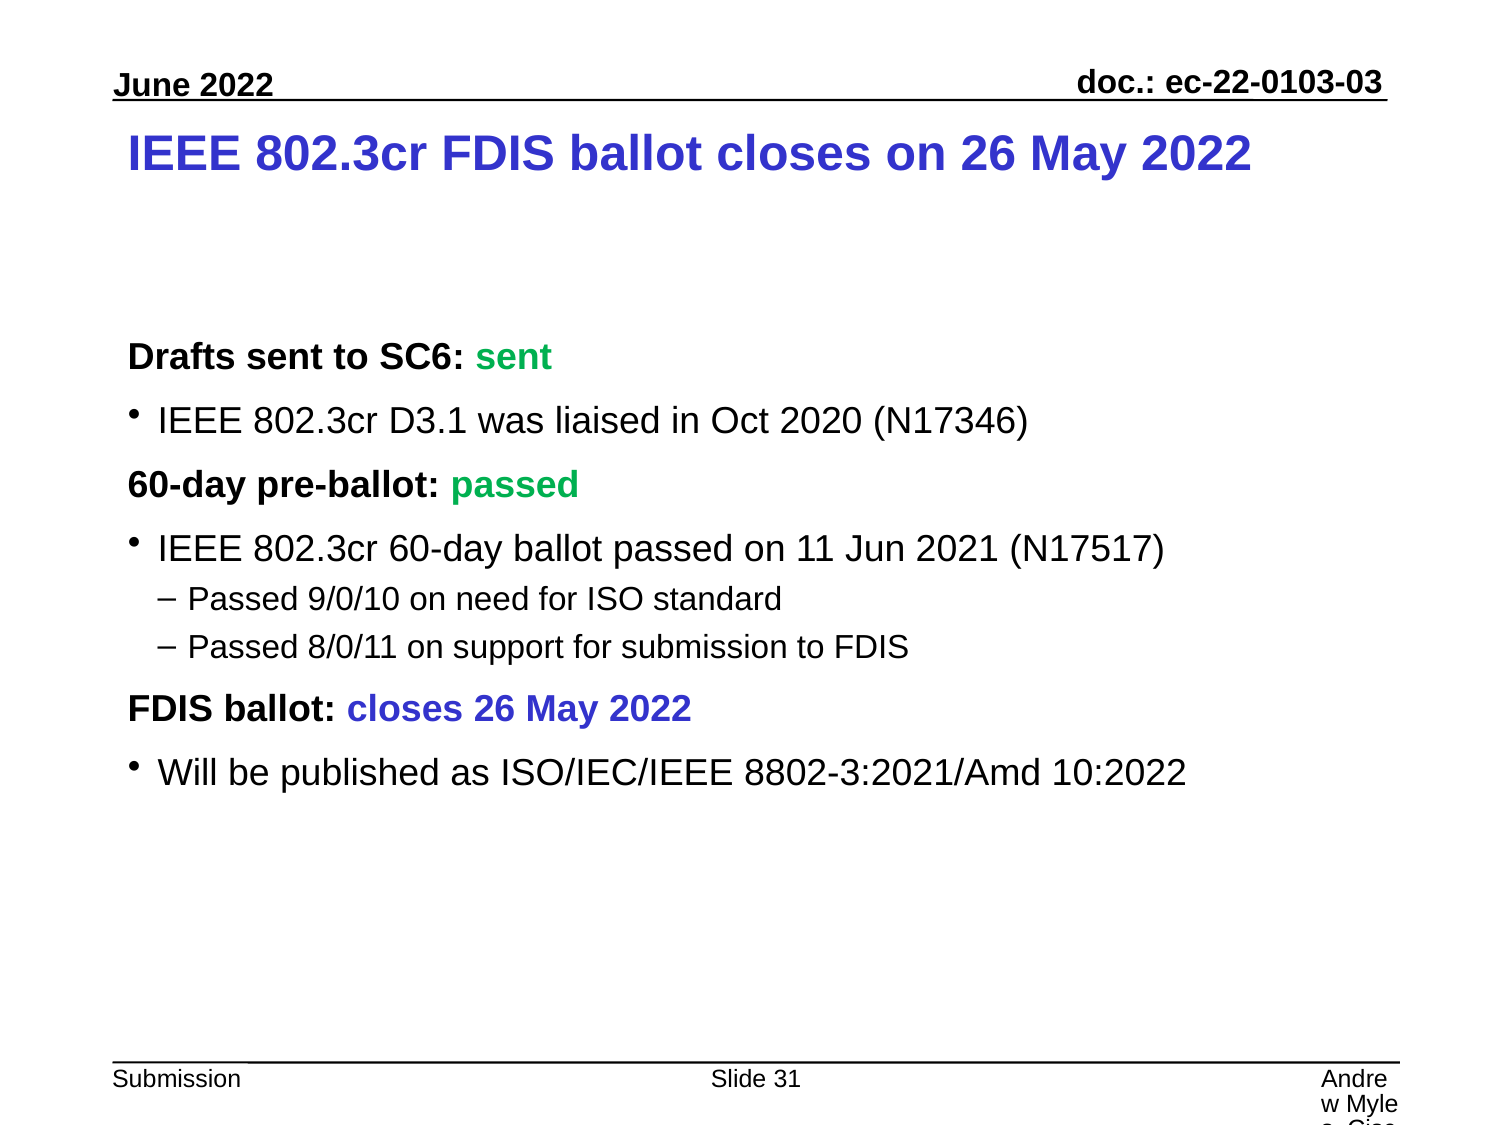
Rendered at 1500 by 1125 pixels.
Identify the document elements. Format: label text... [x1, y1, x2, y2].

title IEEE 802.3cr FDIS ballot closes on 26 May 2022 [112, 112, 1388, 288]
footer Andrew Myles, Cisco [1320, 1061, 1402, 1093]
list Drafts sent to SC6: sent IEEE 802.3cr D3.1 was liaised in Oct 2020 (N17346) 60-day pre-ballot: passed IEEE 802.3cr 60-day ballot passed on 11 Jun 2021 (N17517) Passed 9/0/10 on need for ISO standard Passed 8/0/11 on support for submission to FDIS FDIS ballot: closes 26 May 2022 Will be published as ISO/IEC/IEEE 8802-3:2021/Amd 10:2022 [112, 324, 1388, 1000]
slide_number Slide 31 [709, 1061, 803, 1093]
